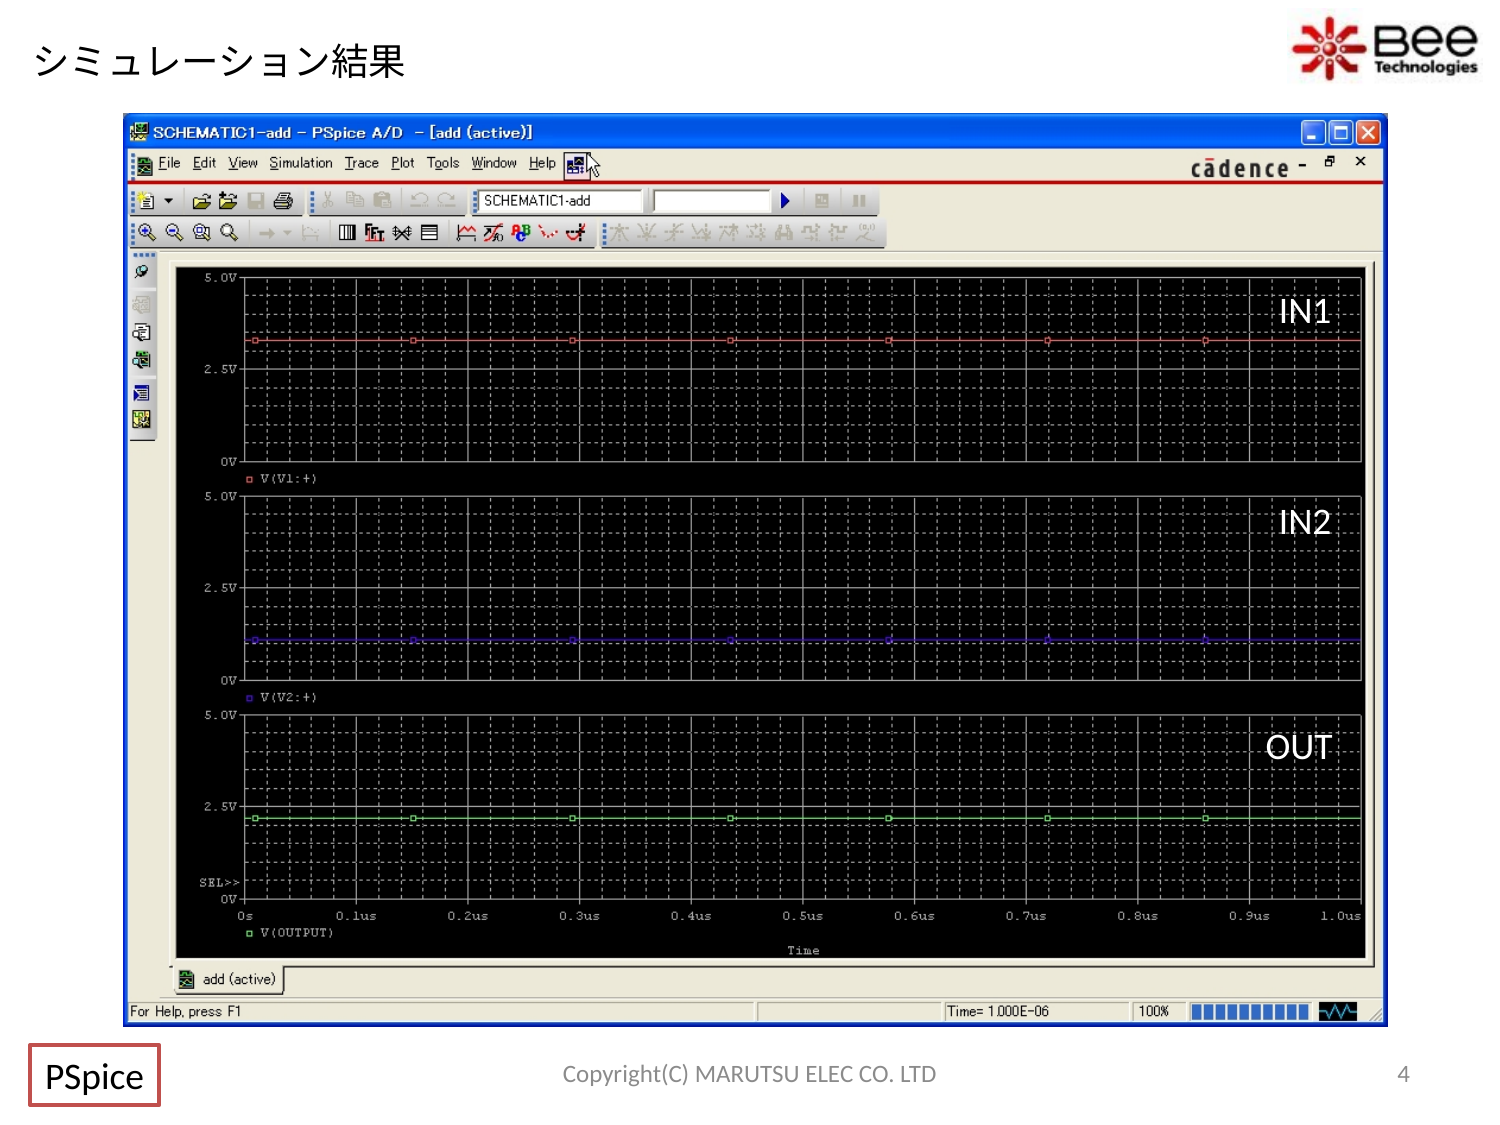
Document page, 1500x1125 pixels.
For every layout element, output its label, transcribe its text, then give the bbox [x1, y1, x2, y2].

picture [1286, 8, 1483, 91]
footer Copyright(C) MARUTSU ELEC CO. LTD [512, 1042, 988, 1103]
slide_number 4 [1074, 1042, 1425, 1103]
text_box PSpice [28, 1043, 161, 1107]
picture [123, 113, 1389, 1027]
text_box シミュレーション結果 [17, 30, 443, 91]
